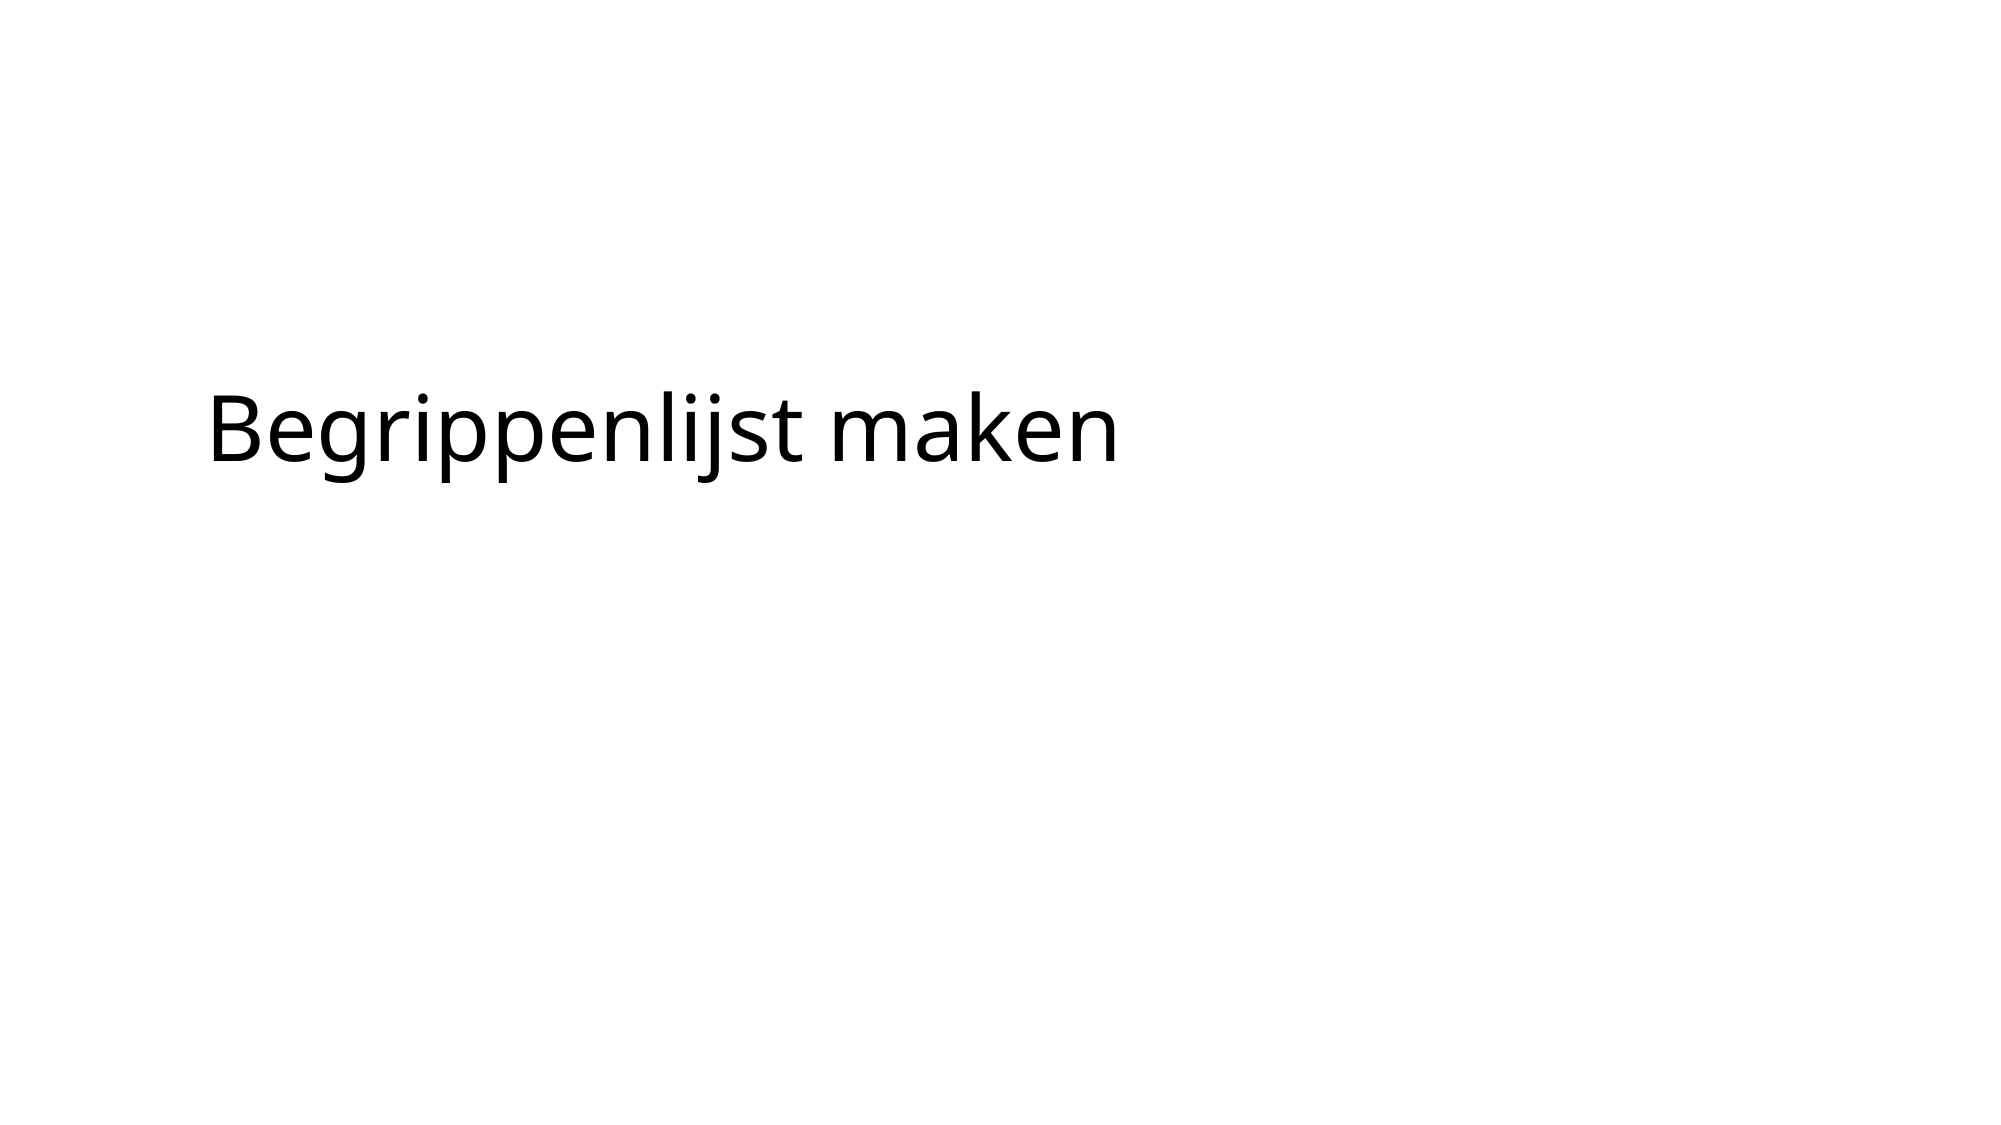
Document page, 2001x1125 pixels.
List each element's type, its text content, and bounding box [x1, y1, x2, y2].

title Begrippenlijst maken [190, 244, 1884, 729]
